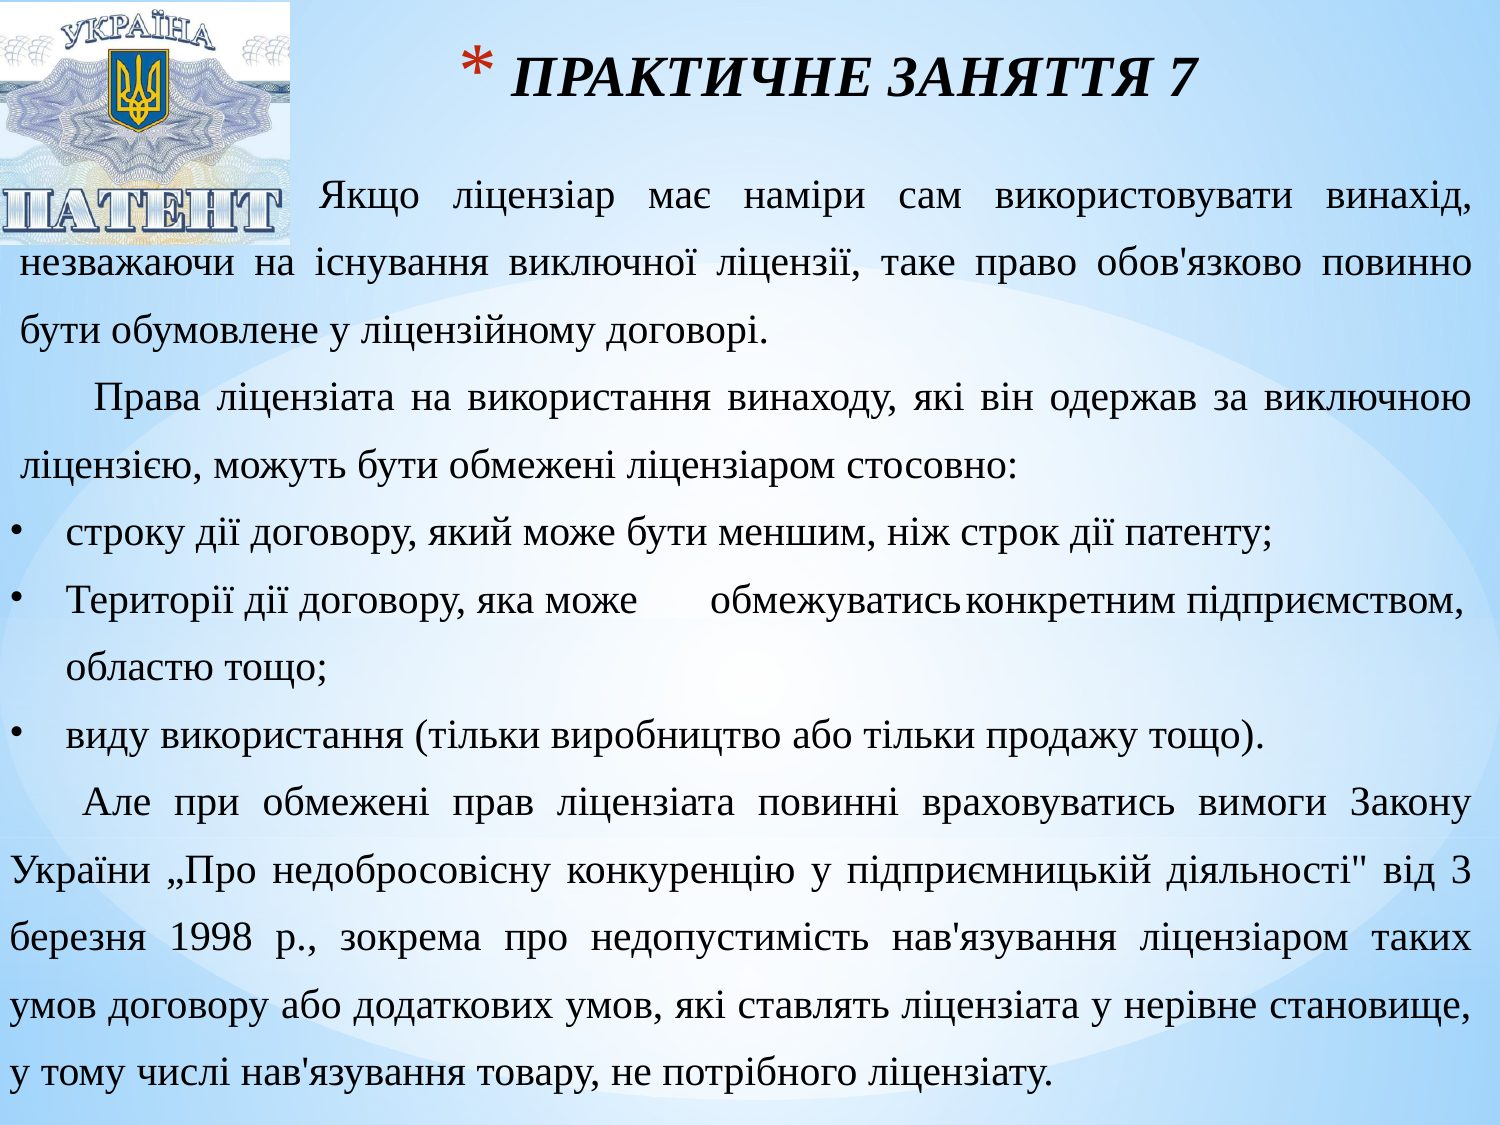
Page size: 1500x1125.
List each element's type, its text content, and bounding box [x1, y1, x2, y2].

title ПРАКТИЧНЕ ЗАНЯТТЯ 7 [295, 30, 1427, 114]
text_box Якщо ліцензіар має наміри сам використовувати винахід, незважаючи на існування виключної ліцензії, таке право обов'язково повинно бути обумовлене у ліцензійному договорі. Права ліцензіата на використання винаходу, які він одержав за виключною ліцензією, можуть бути обмежені ліцензіаром стосовно: строку дії договору, який може бути меншим, ніж строк дії патенту; Території дії договору, яка може обмежуватись конкретним підприємством, областю тощо; виду використання (тільки виробництво або тільки продажу тощо). Але при обмежені прав ліцензіата повинні враховуватись вимоги Закону України „Про недобросовісну конкуренцію у підприємницькій діяльності" від 3 березня 1998 р., зокрема про недопустимість нав'язування ліцензіаром таких умов договору або додаткових умов, які ставлять ліцензіата у нерівне становище, у тому числі нав'язування товару, не потрібного ліцензіату. [0, 141, 1499, 1102]
picture [0, 2, 290, 245]
